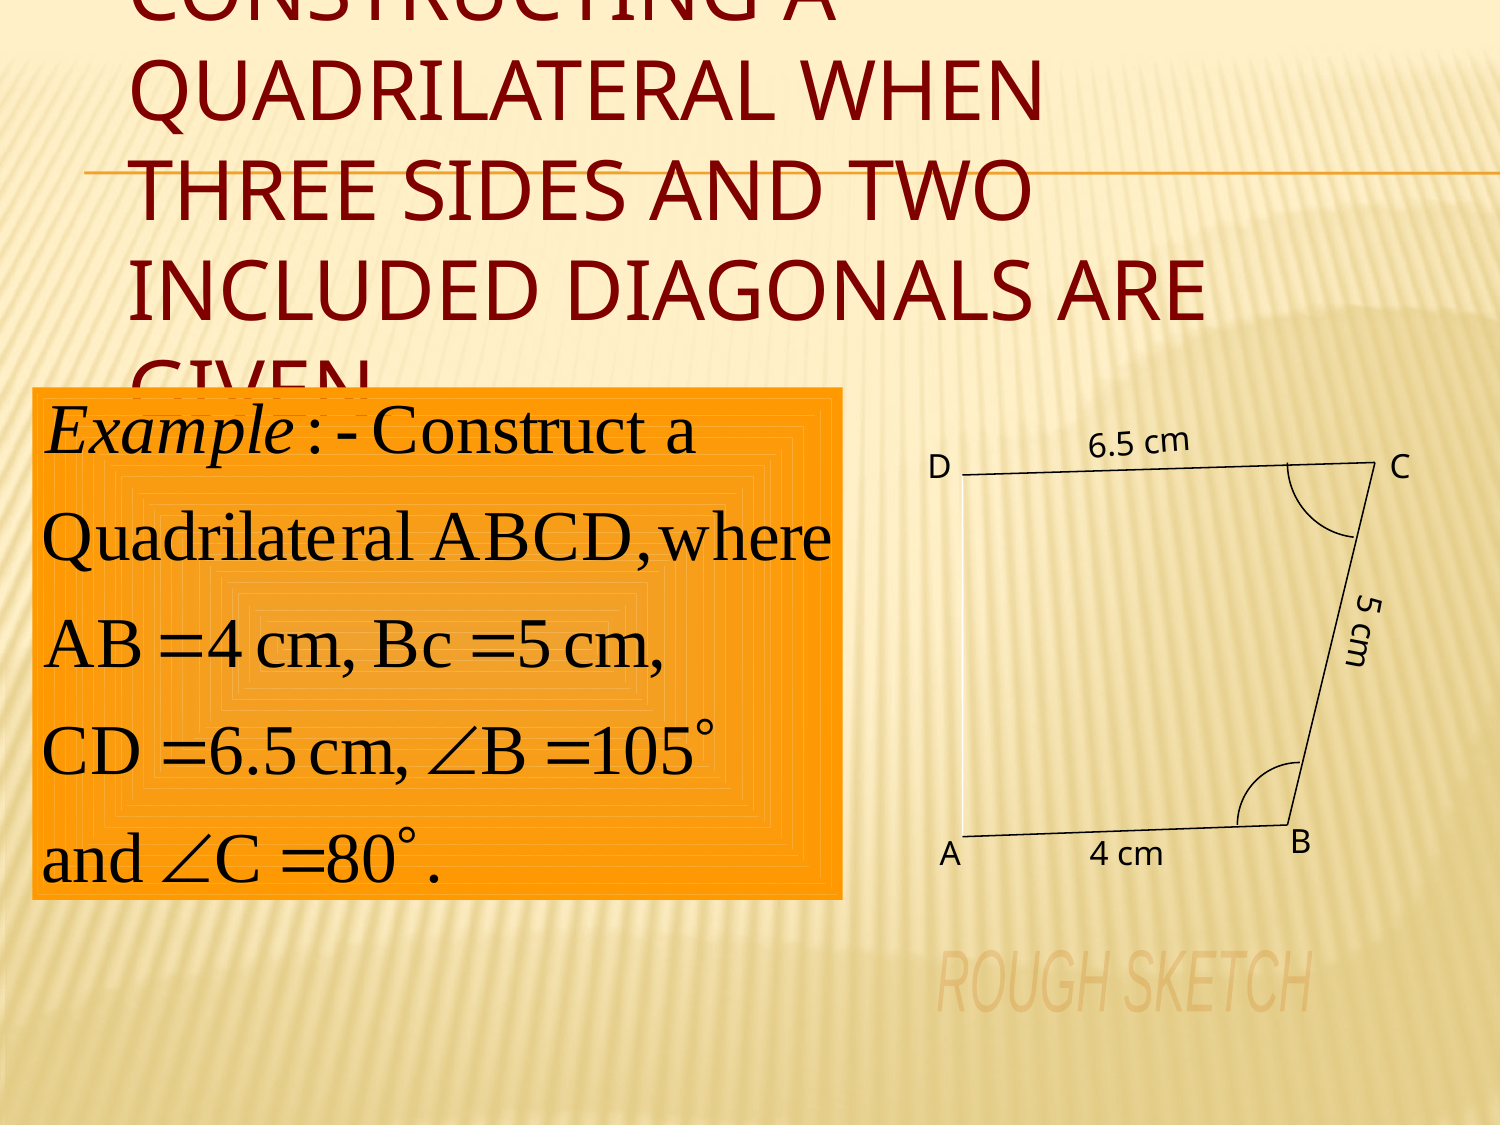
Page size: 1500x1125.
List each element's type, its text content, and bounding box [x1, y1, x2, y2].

text_box 4 cm [1074, 825, 1238, 938]
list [31, 387, 843, 901]
text_box [1287, 462, 1363, 538]
text_box B [1274, 812, 1438, 925]
text_box D [912, 437, 1075, 550]
text_box [1237, 762, 1300, 825]
text_box 6.5 cm [1071, 406, 1242, 531]
title Constructing a quadrilateral when three sides and two included diagonals are given. [112, 24, 1240, 350]
text_box A [924, 825, 1074, 938]
text_box 5 cm [1260, 565, 1402, 747]
text_box C [1374, 437, 1500, 550]
